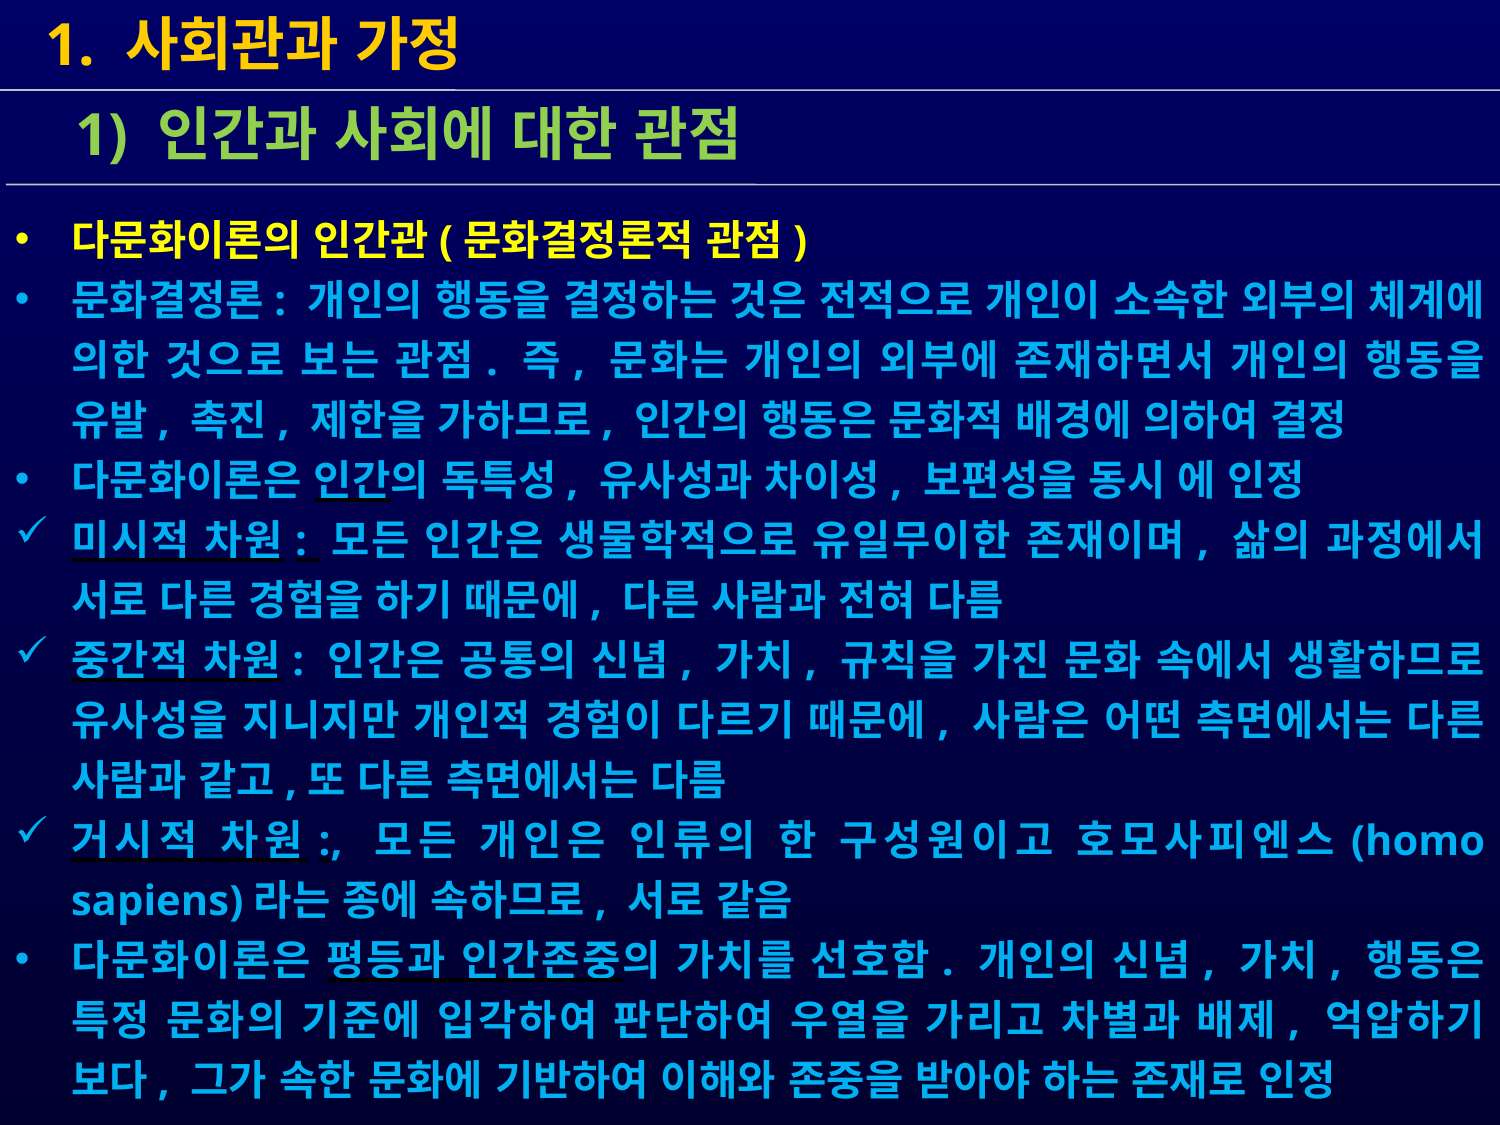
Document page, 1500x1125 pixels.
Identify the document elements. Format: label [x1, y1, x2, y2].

text_box [0, 0, 1500, 1113]
